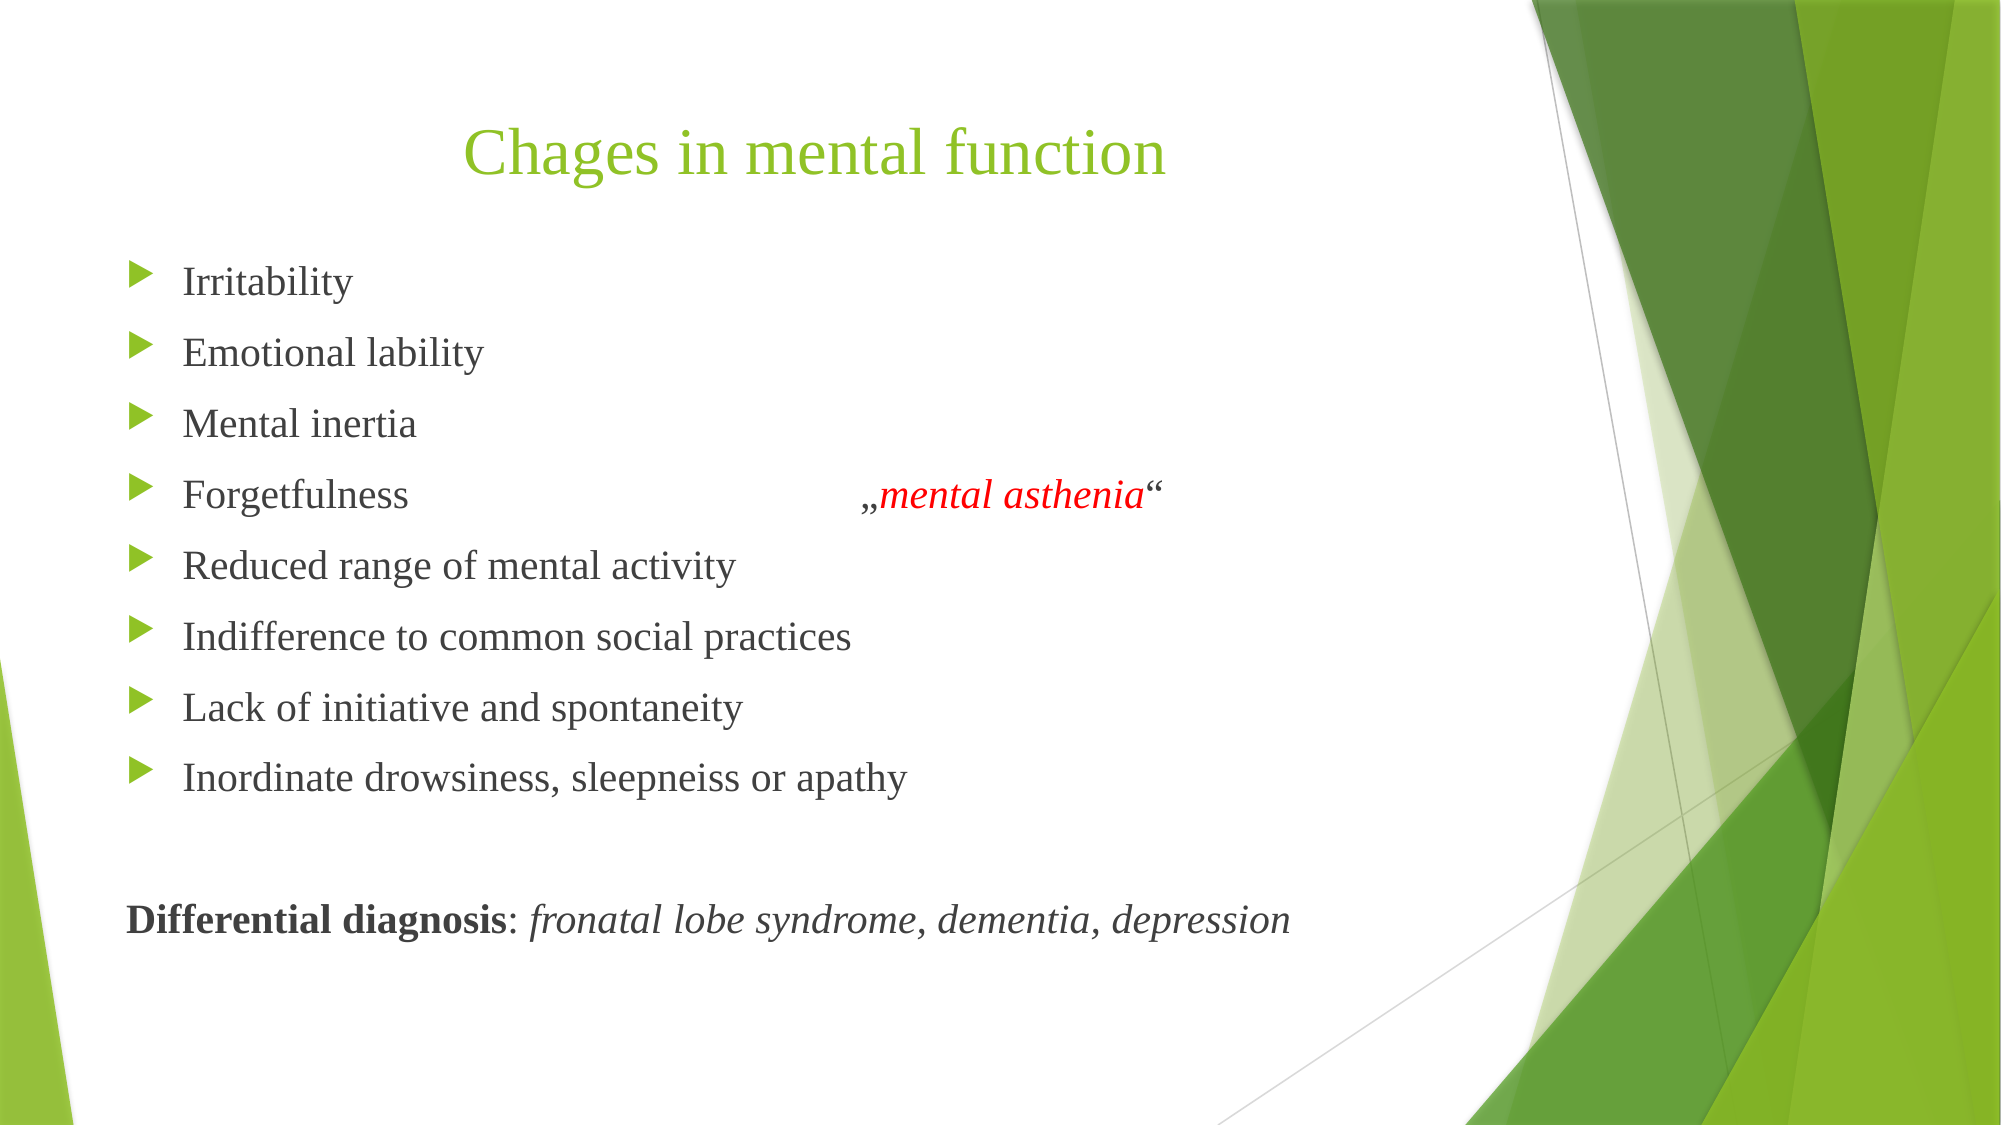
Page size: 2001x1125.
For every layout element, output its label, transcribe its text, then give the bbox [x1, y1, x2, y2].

list Irritability Emotional lability Mental inertia Forgetfulness „mental asthenia“ Reduced range of mental activity Indifference to common social practices Lack of initiative and spontaneity Inordinate drowsiness, sleepneiss or apathy Differential diagnosis: fronatal lobe syndrome, dementia, depression [111, 246, 1522, 991]
title Chages in mental function [111, 99, 1522, 223]
